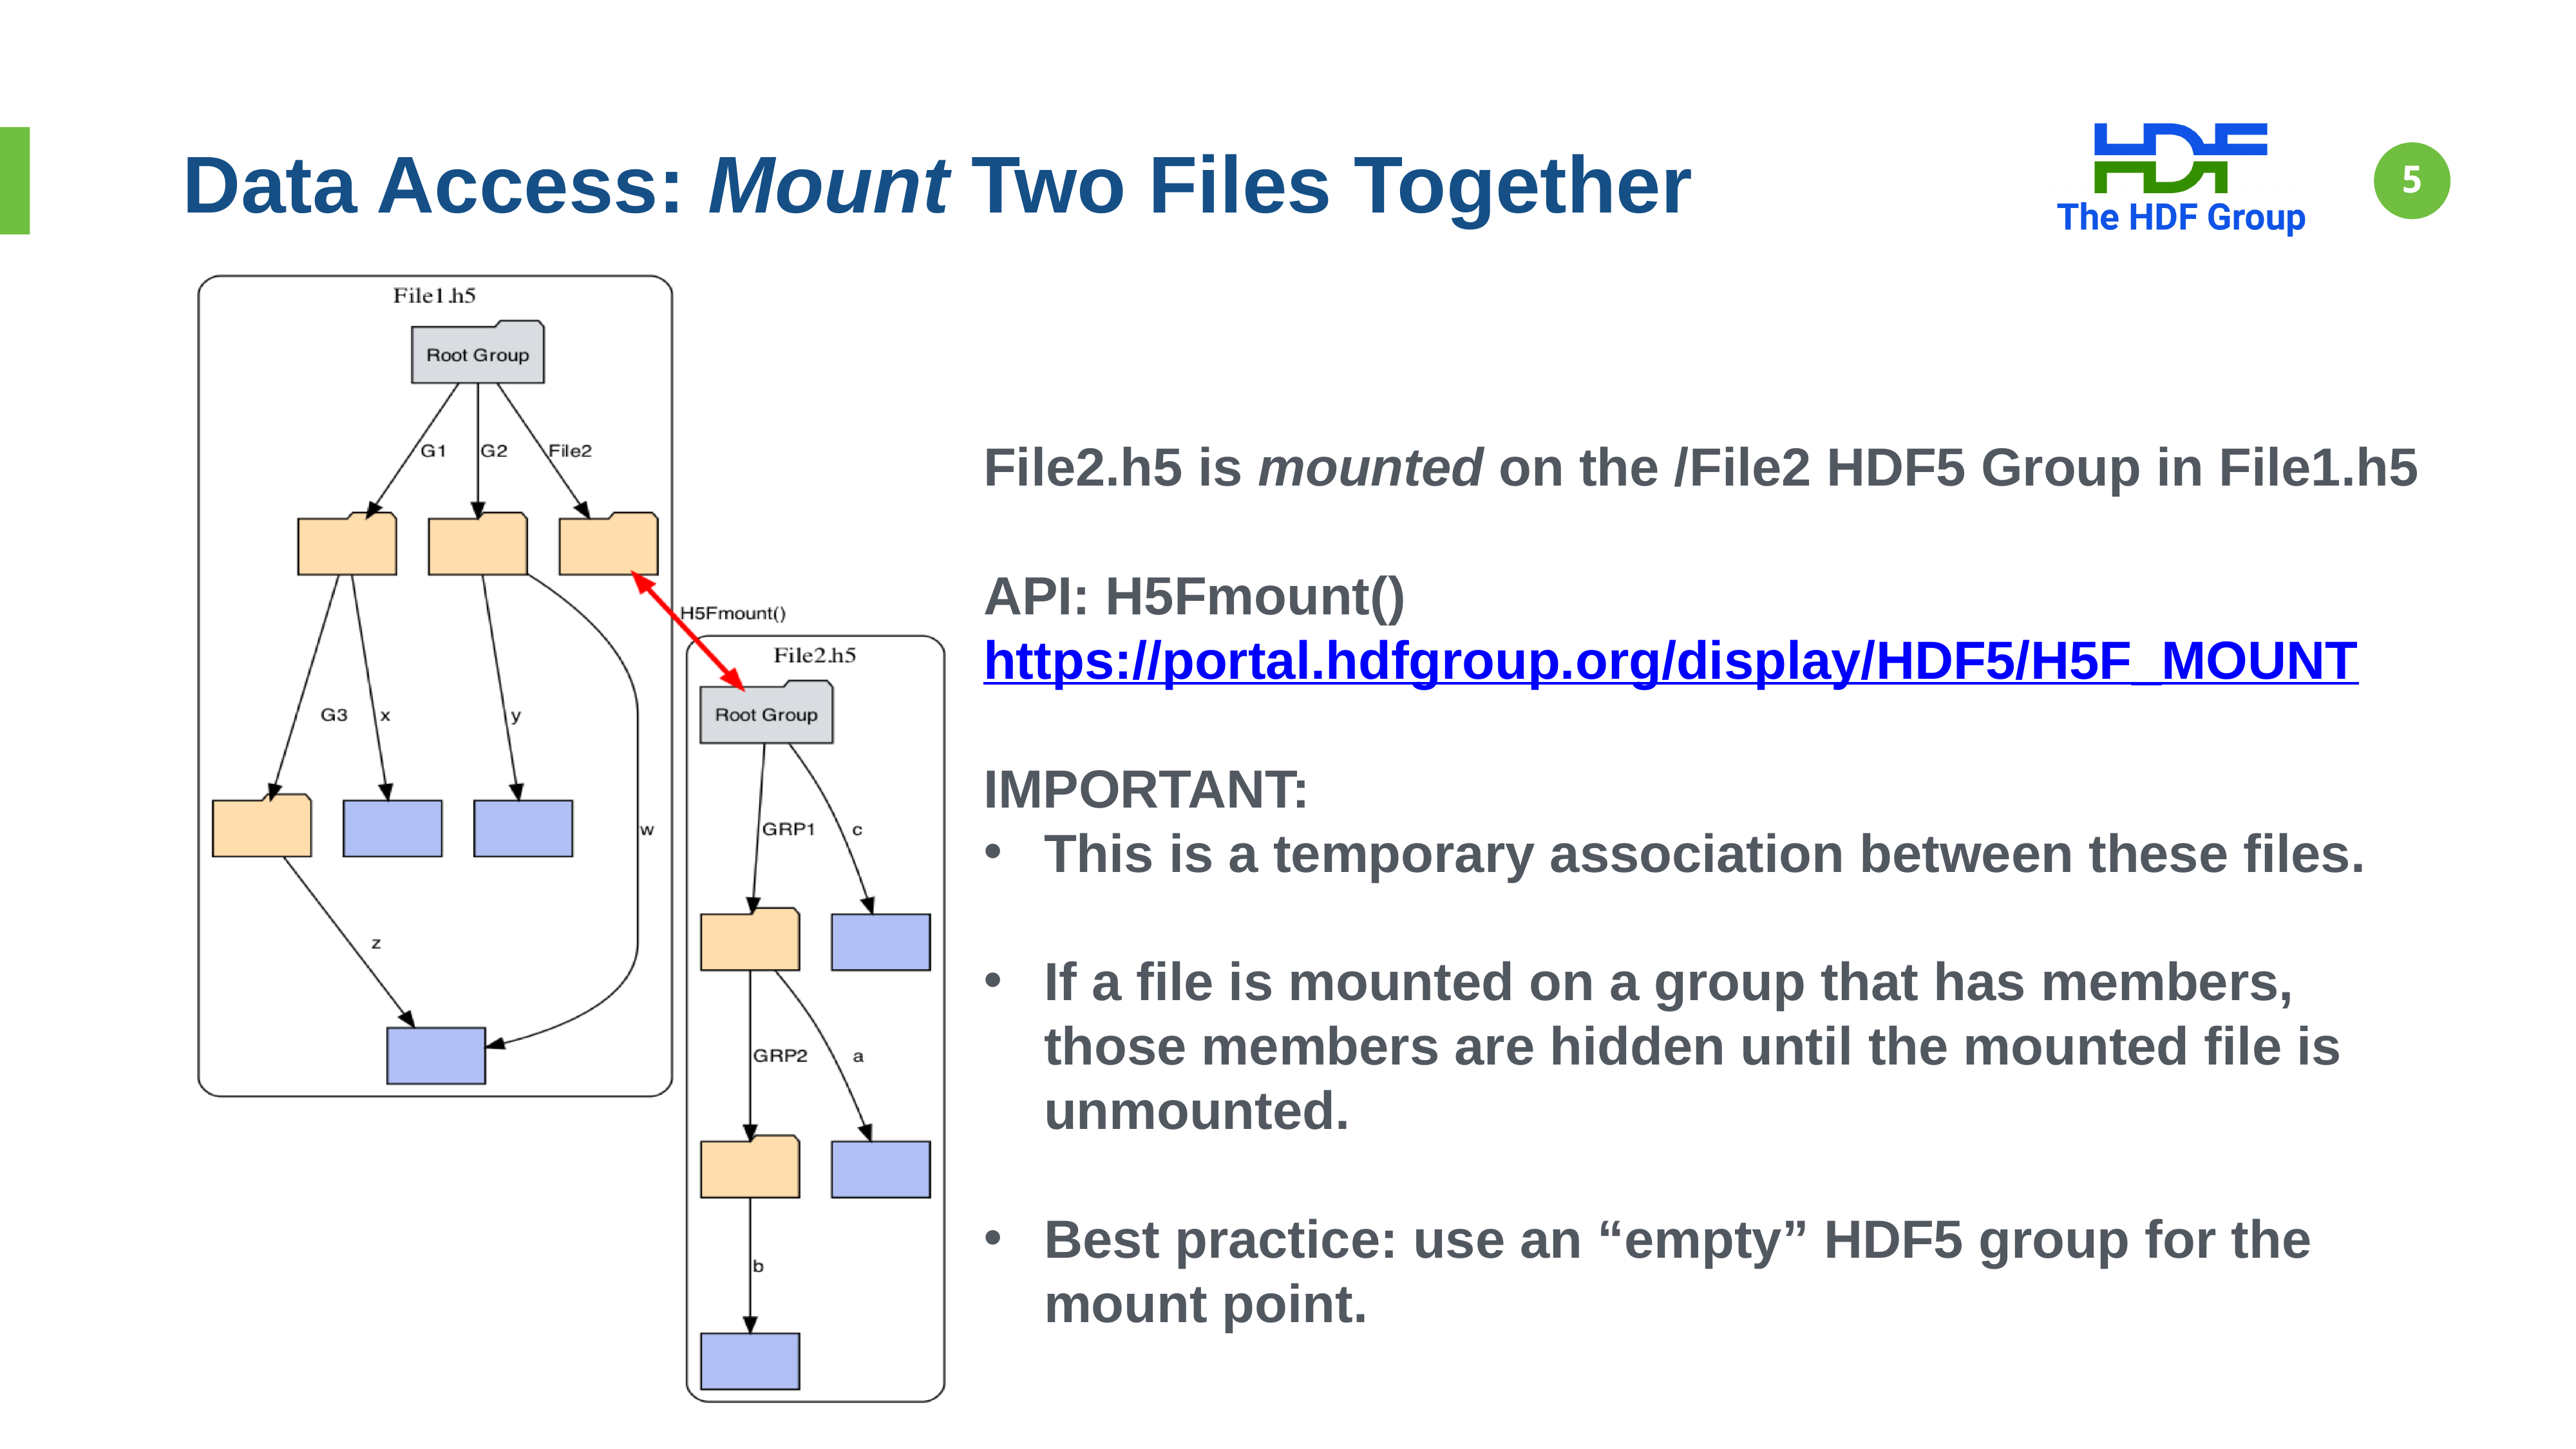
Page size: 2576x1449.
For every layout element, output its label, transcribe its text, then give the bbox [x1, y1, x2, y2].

picture [176, 257, 966, 1420]
text_box File2.h5 is mounted on the /File2 HDF5 Group in File1.h5 API: H5Fmount() https://portal.hdfgroup.org/display/HDF5/H5F_MOUNT IMPORTANT: This is a temporary association between these files. If a file is mounted on a group that has members, those members are hidden until the mounted file is unmounted. Best practice: use an “empty” HDF5 group for the mount point. [974, 427, 2431, 1338]
slide_number 5 [2374, 142, 2451, 220]
title Data Access: Mount Two Files Together [177, 127, 1812, 235]
picture [2044, 120, 2318, 242]
